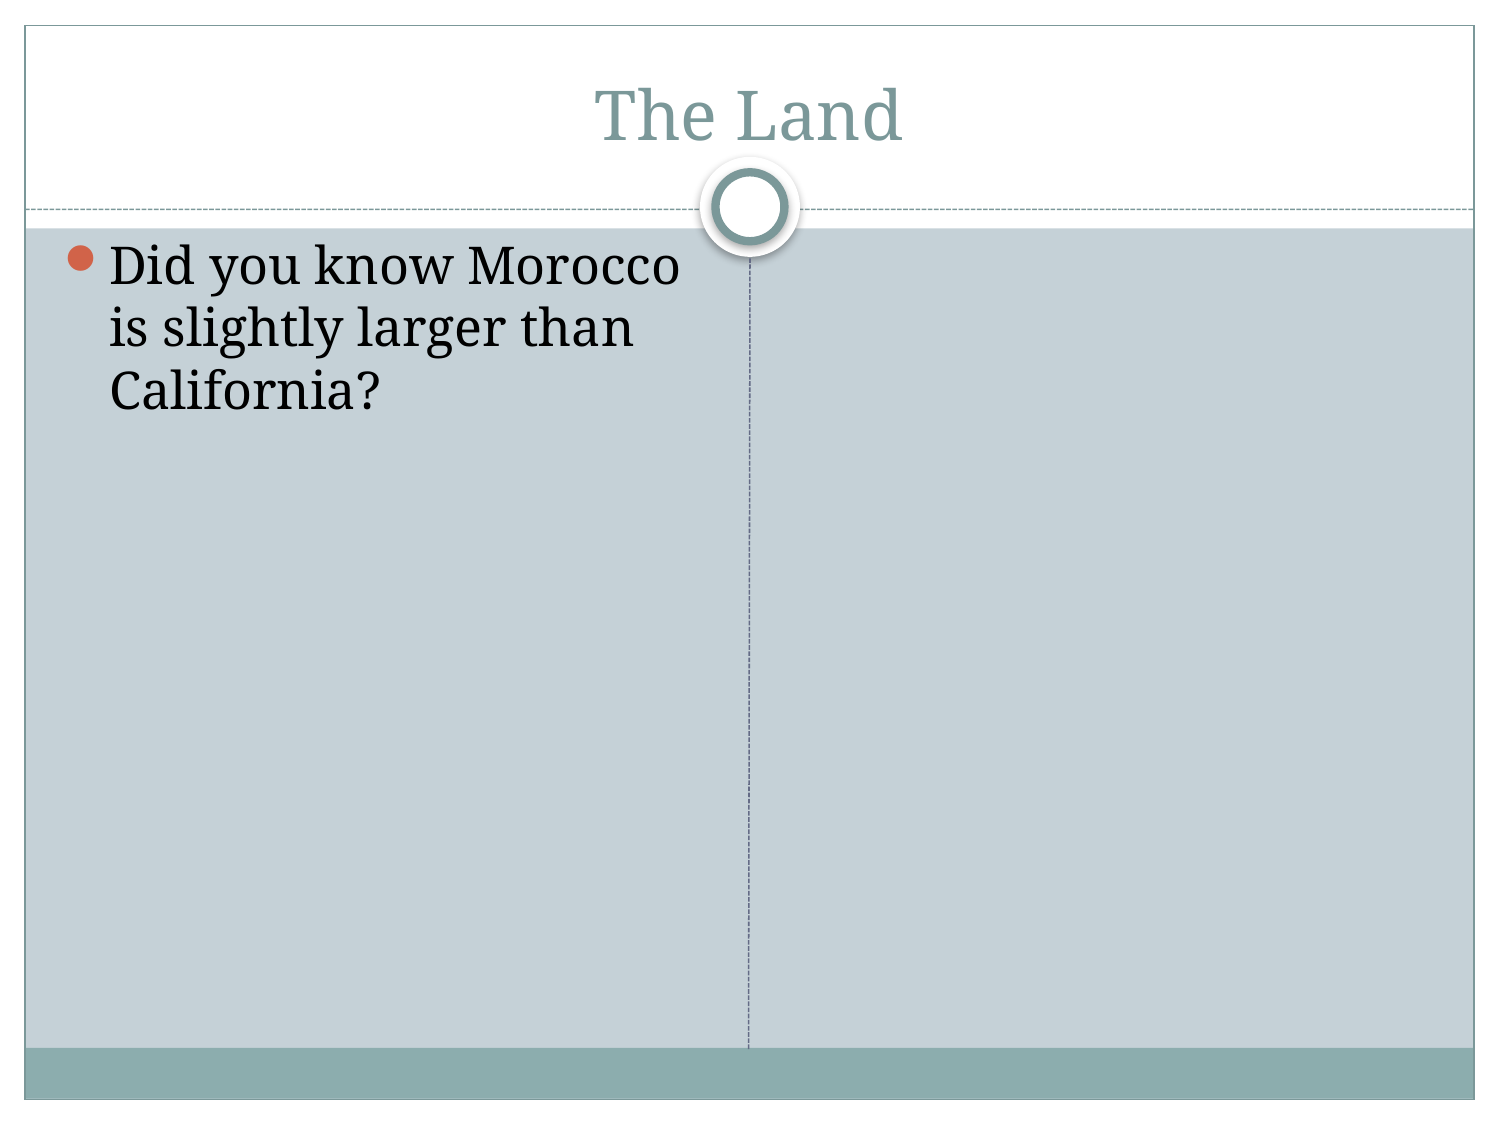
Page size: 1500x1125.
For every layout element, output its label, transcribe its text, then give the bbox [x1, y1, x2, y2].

list Did you know Morocco is slightly larger than California? [49, 224, 712, 993]
title The Land [49, 37, 1450, 162]
